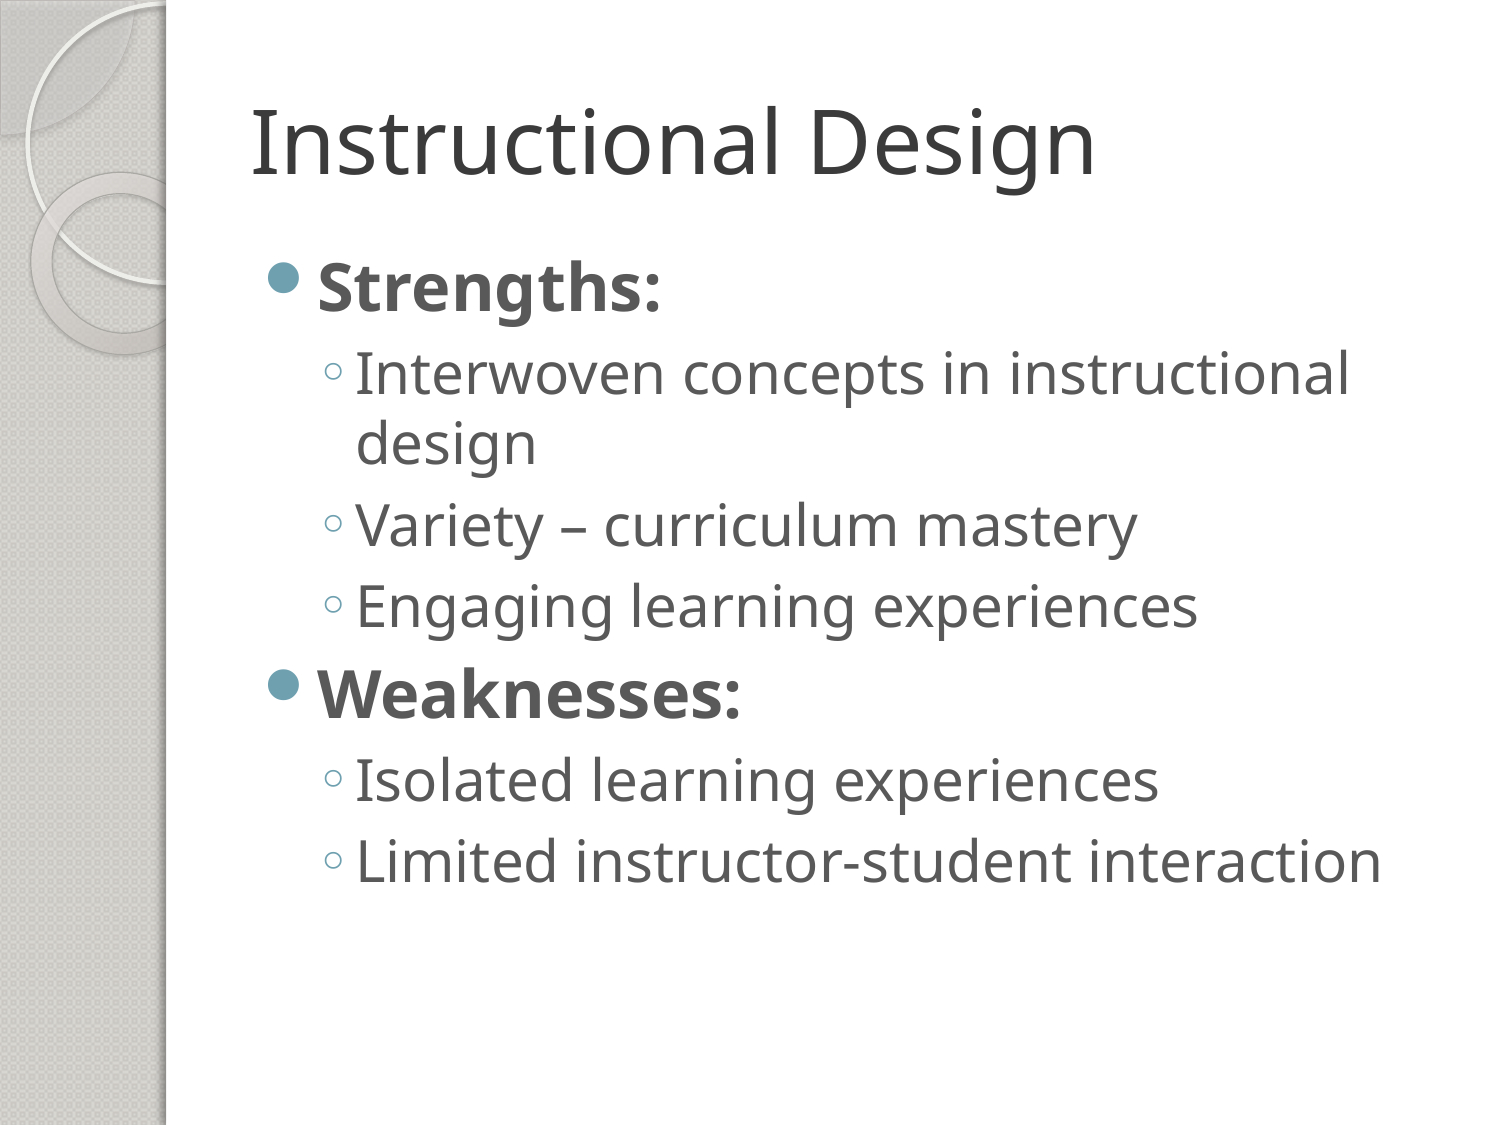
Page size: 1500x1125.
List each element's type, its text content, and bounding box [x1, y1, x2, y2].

list Strengths: Interwoven concepts in instructional design Variety – curriculum mastery Engaging learning experiences Weaknesses: Isolated learning experiences Limited instructor-student interaction [235, 237, 1466, 1025]
title Instructional Design [235, 45, 1466, 233]
